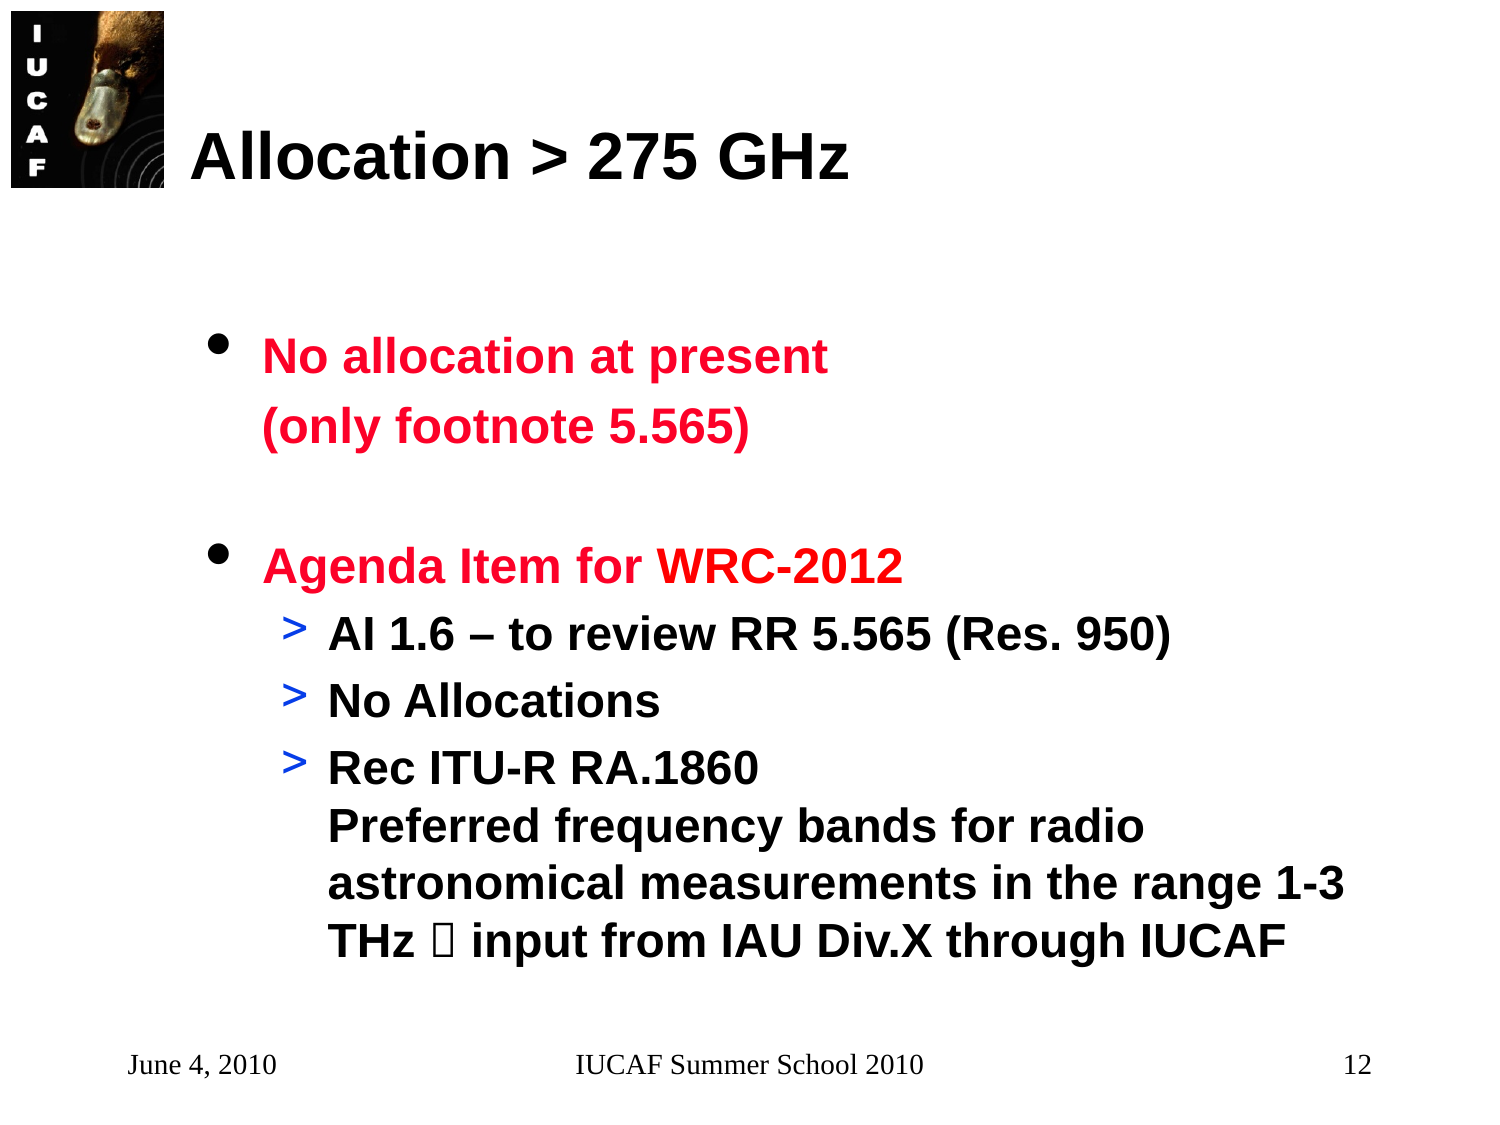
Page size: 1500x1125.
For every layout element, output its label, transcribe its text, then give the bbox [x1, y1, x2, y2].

picture [11, 11, 164, 188]
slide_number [112, 1024, 426, 1101]
slide_number 12 [1074, 1024, 1388, 1101]
footer IUCAF Summer School 2010 [512, 1024, 988, 1101]
list No allocation at present (only footnote 5.565) Agenda Item for WRC-2012 AI 1.6 – to review RR 5.565 (Res. 950) No Allocations Rec ITU-R RA.1860 Preferred frequency bands for radio astronomical measurements in the range 1-3 THz  input from IAU Div.X through IUCAF [190, 315, 1435, 991]
title Allocation > 275 GHz [174, 59, 1448, 248]
